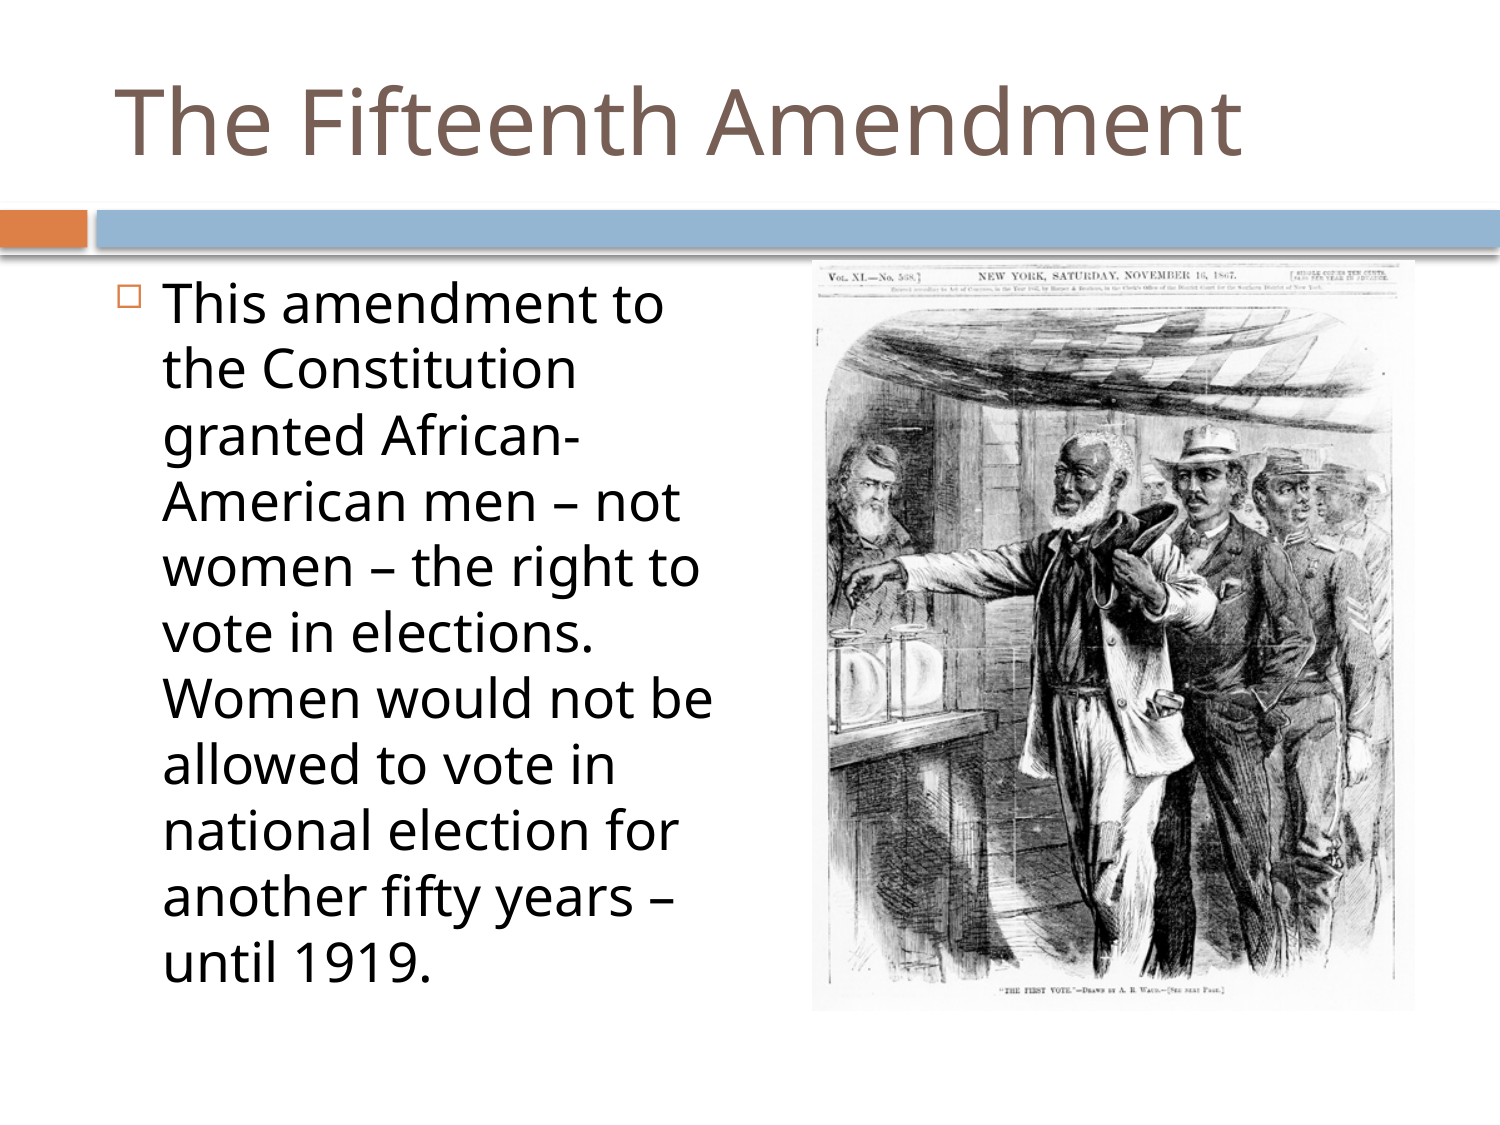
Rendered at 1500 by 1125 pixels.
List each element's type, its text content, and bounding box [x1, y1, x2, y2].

list This amendment to the Constitution granted African-American men – not women – the right to vote in elections. Women would not be allowed to vote in national election for another fifty years – until 1919. [99, 260, 738, 1011]
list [811, 260, 1415, 1011]
title The Fifteenth Amendment [99, 37, 1438, 200]
